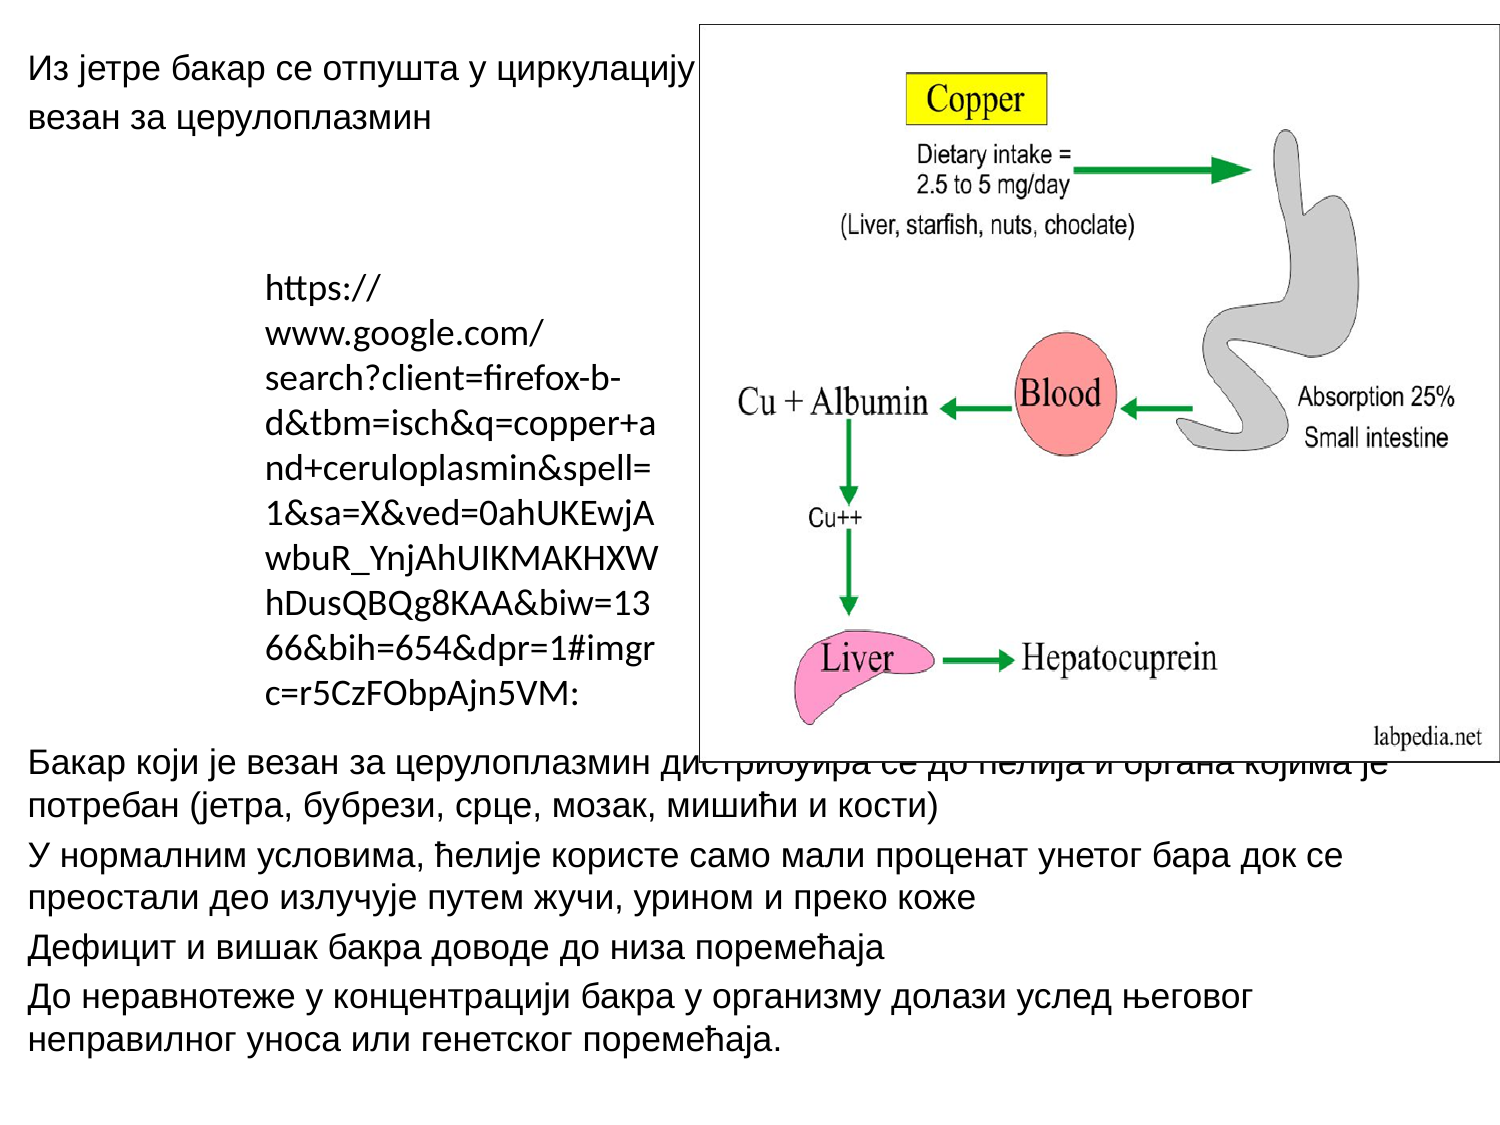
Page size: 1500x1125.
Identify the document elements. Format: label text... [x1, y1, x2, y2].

picture [699, 24, 1500, 763]
text_box https://www.google.com/search?client=firefox-b-d&tbm=isch&q=copper+and+ceruloplasmin&spell=1&sa=X&ved=0ahUKEwjAwbuR_YnjAhUIKMAKHXWhDusQBQg8KAA&biw=1366&bih=654&dpr=1#imgrc=r5CzFObpAjn5VM: [249, 255, 675, 721]
list Из јетре бакар се отпушта у циркулацију везан за церулоплазмин Бакар који је везан за церулоплазмин дистрибуира се до ћелија и органа којима је потребан (јетра, бубрези, срце, мозак, мишићи и кости) У нормалним условима, ћелије користе само мали проценат унетог бара док се преостали део излучује путем жучи, урином и преко коже Дефицит и вишак бакра доводе до низа поремећаја До неравнотеже у концентрацији бакра у организму долази услед његовог неправилног уноса или генетског поремећаја. [12, 37, 1438, 1125]
